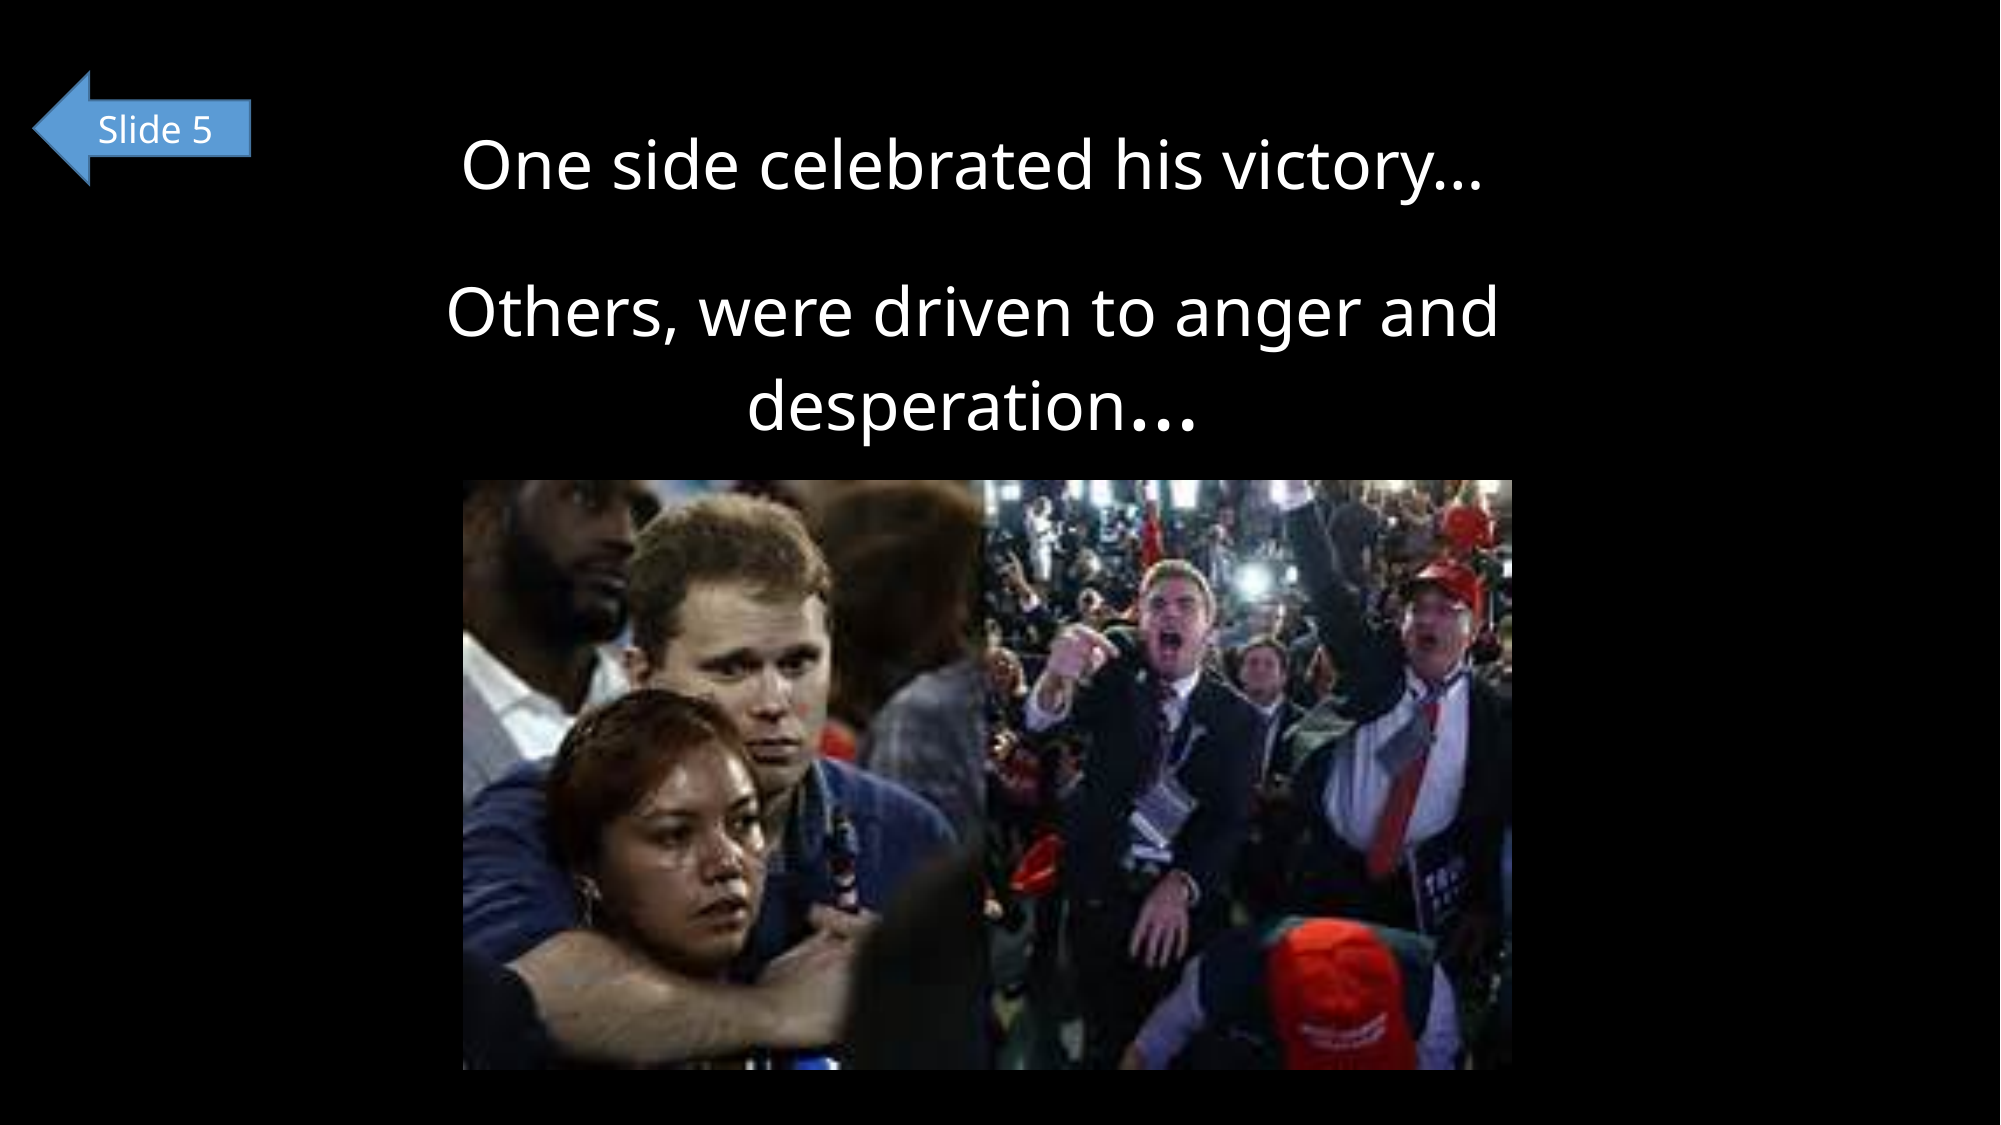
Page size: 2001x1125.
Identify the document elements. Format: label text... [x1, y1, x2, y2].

picture [463, 480, 1512, 1070]
text_box Slide 5 [31, 70, 252, 187]
title One side celebrated his victory… Others, were driven to anger and desperation… [352, 123, 1595, 459]
